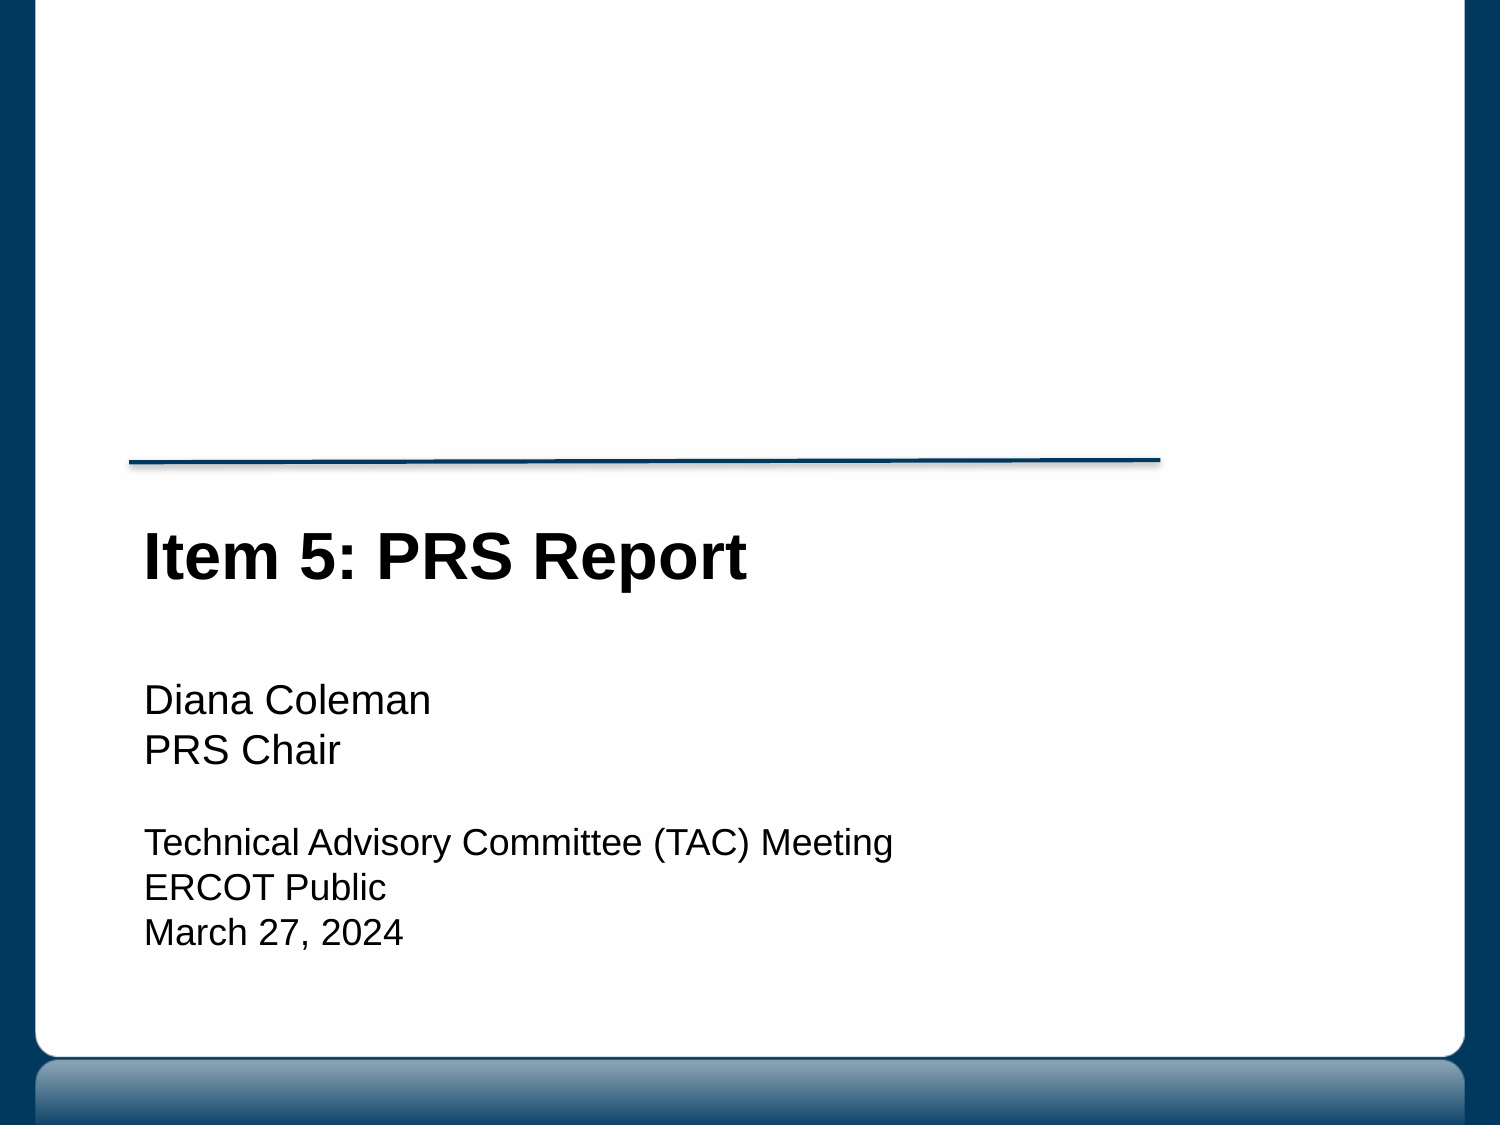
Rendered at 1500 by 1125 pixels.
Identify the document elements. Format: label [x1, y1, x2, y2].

picture [35, 0, 1465, 1125]
text_box [128, 459, 1367, 931]
